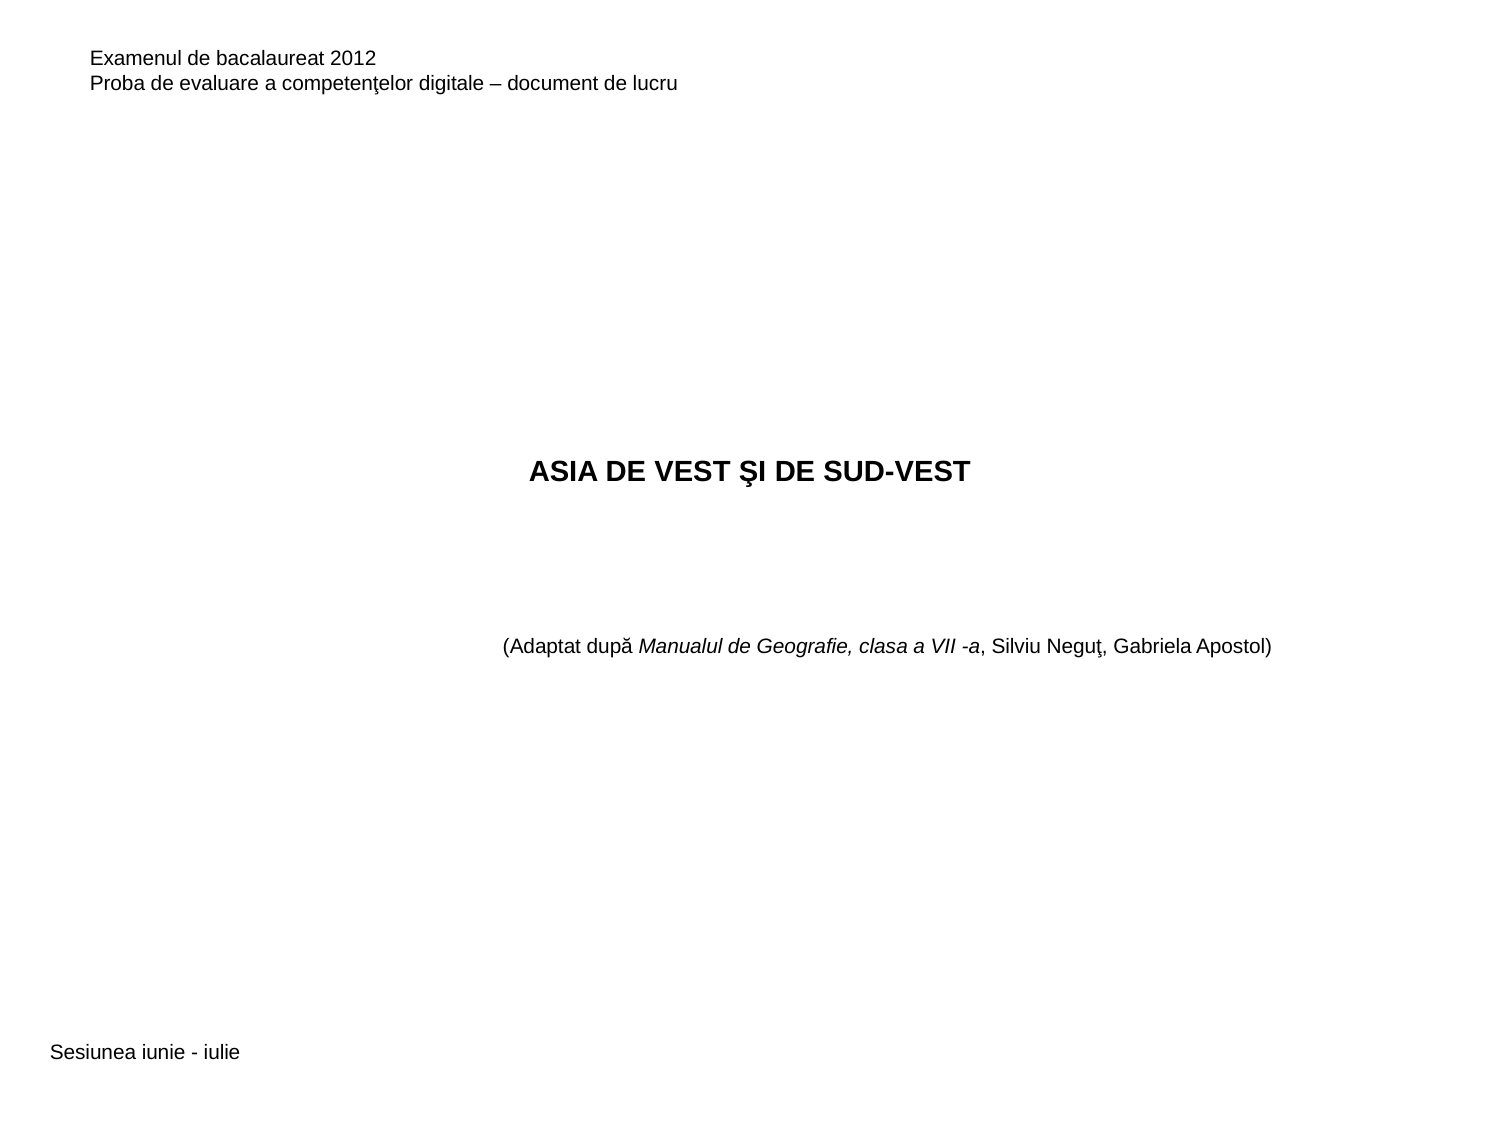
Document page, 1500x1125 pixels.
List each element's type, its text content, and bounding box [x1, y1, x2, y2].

text_box Examenul de bacalaureat 2012 Proba de evaluare a competenţelor digitale – document de lucru [75, 37, 1388, 103]
subtitle (Adaptat după Manualul de Geografie, clasa a VII -a, Silviu Neguţ, Gabriela Apostol) [362, 624, 1413, 838]
title ASIA DE VEST ŞI DE SUD-VEST [112, 349, 1388, 591]
text_box Sesiunea iunie - iulie [35, 1031, 457, 1071]
